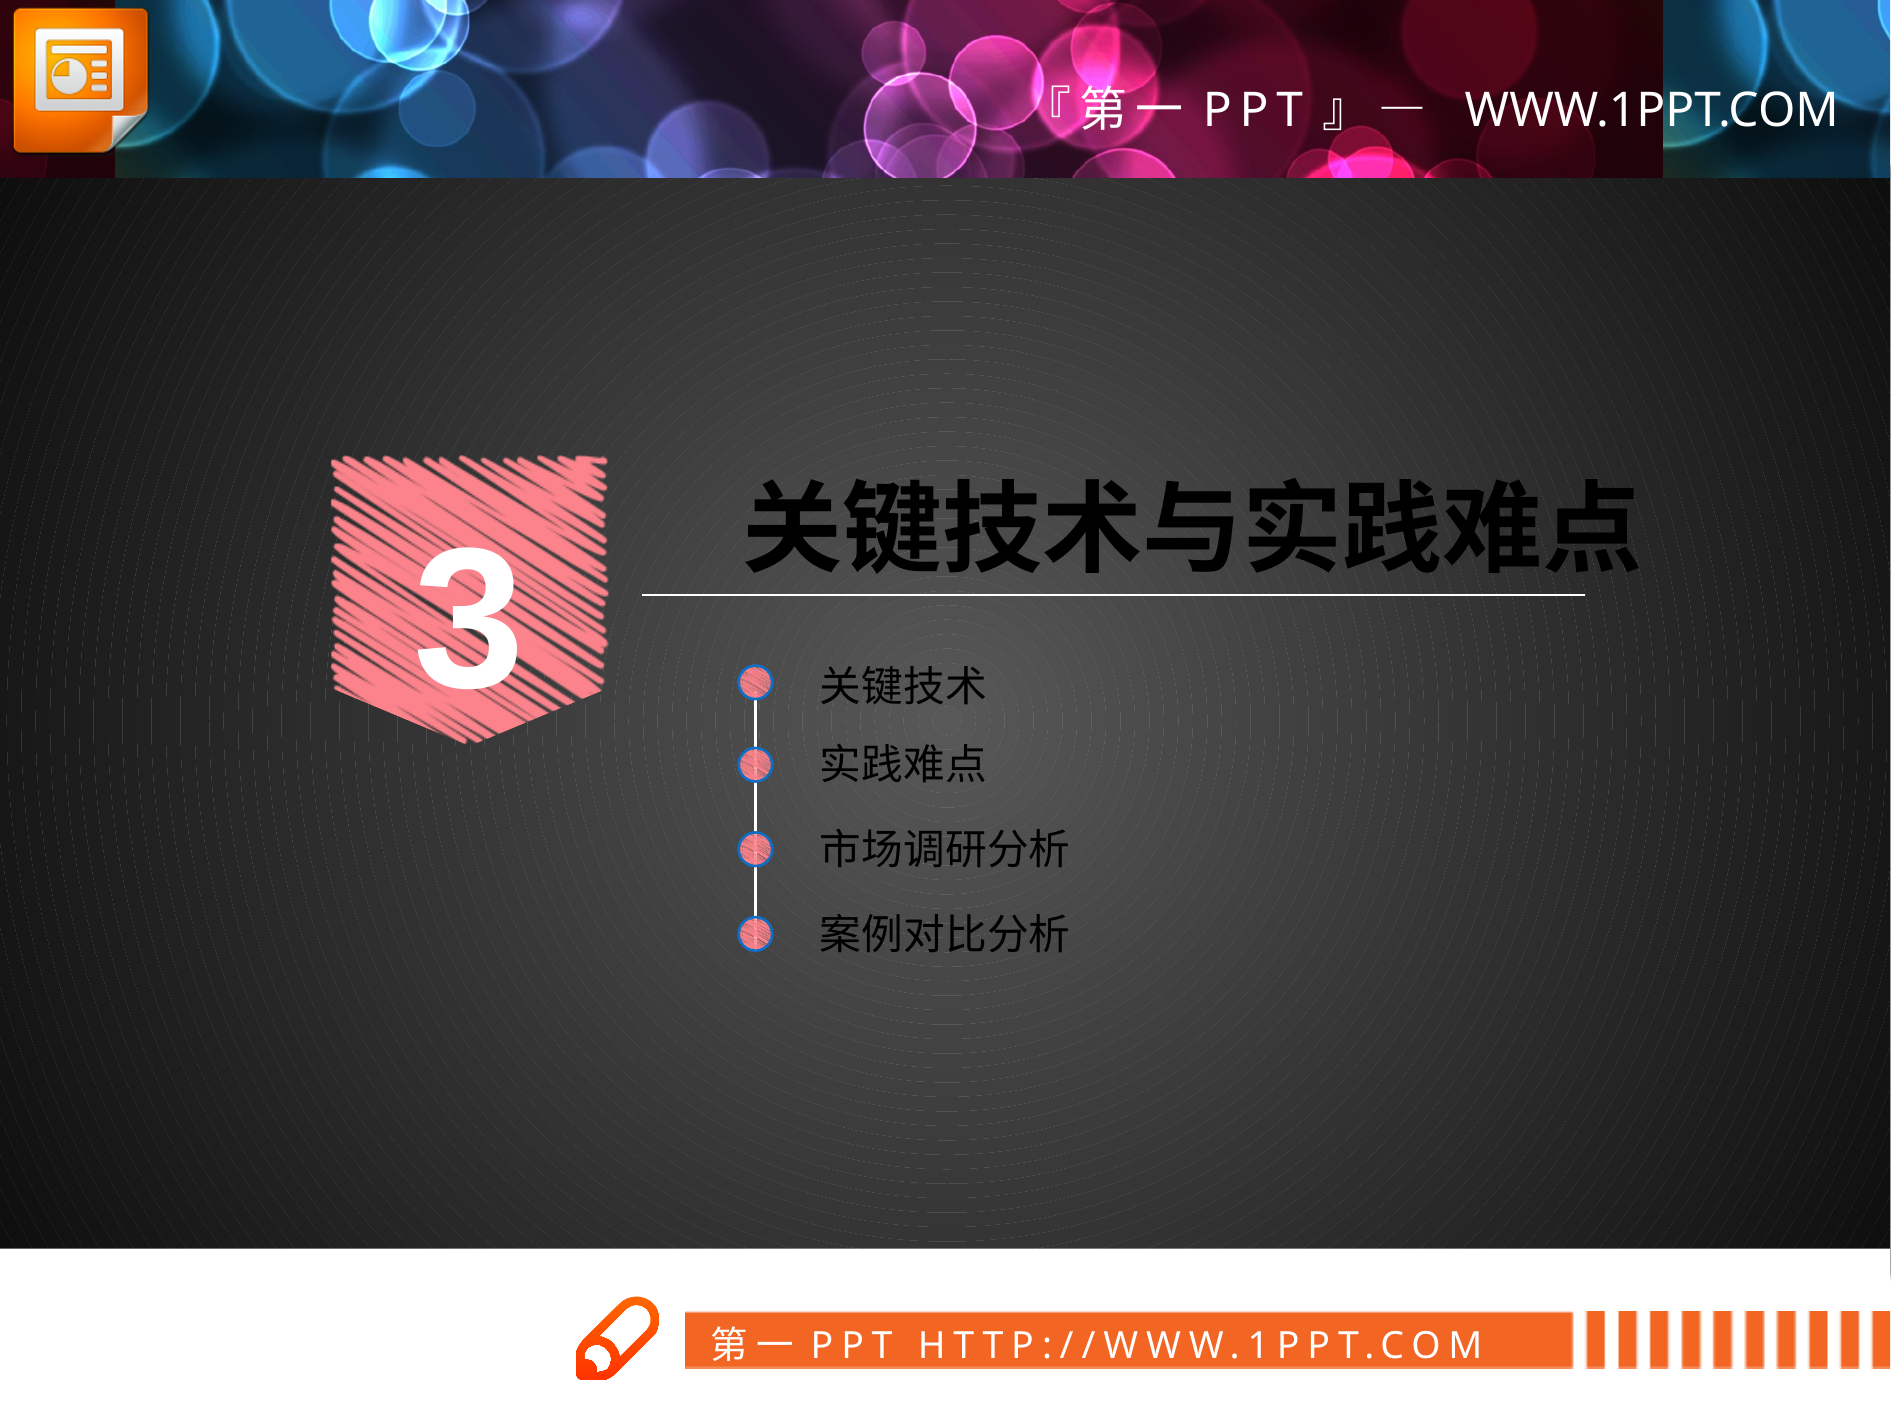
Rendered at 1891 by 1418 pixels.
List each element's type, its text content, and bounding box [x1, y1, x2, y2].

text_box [738, 665, 773, 951]
text_box 关键技术 [800, 649, 1326, 720]
text_box 实践难点 [800, 727, 1326, 798]
text_box 案例对比分析 [800, 897, 1326, 968]
text_box 关键技术与实践难点 [727, 457, 1658, 593]
picture [685, 1311, 1891, 1369]
text_box 市场调研分析 [800, 813, 1326, 884]
text_box 3 [330, 455, 609, 747]
picture [0, 0, 1891, 178]
